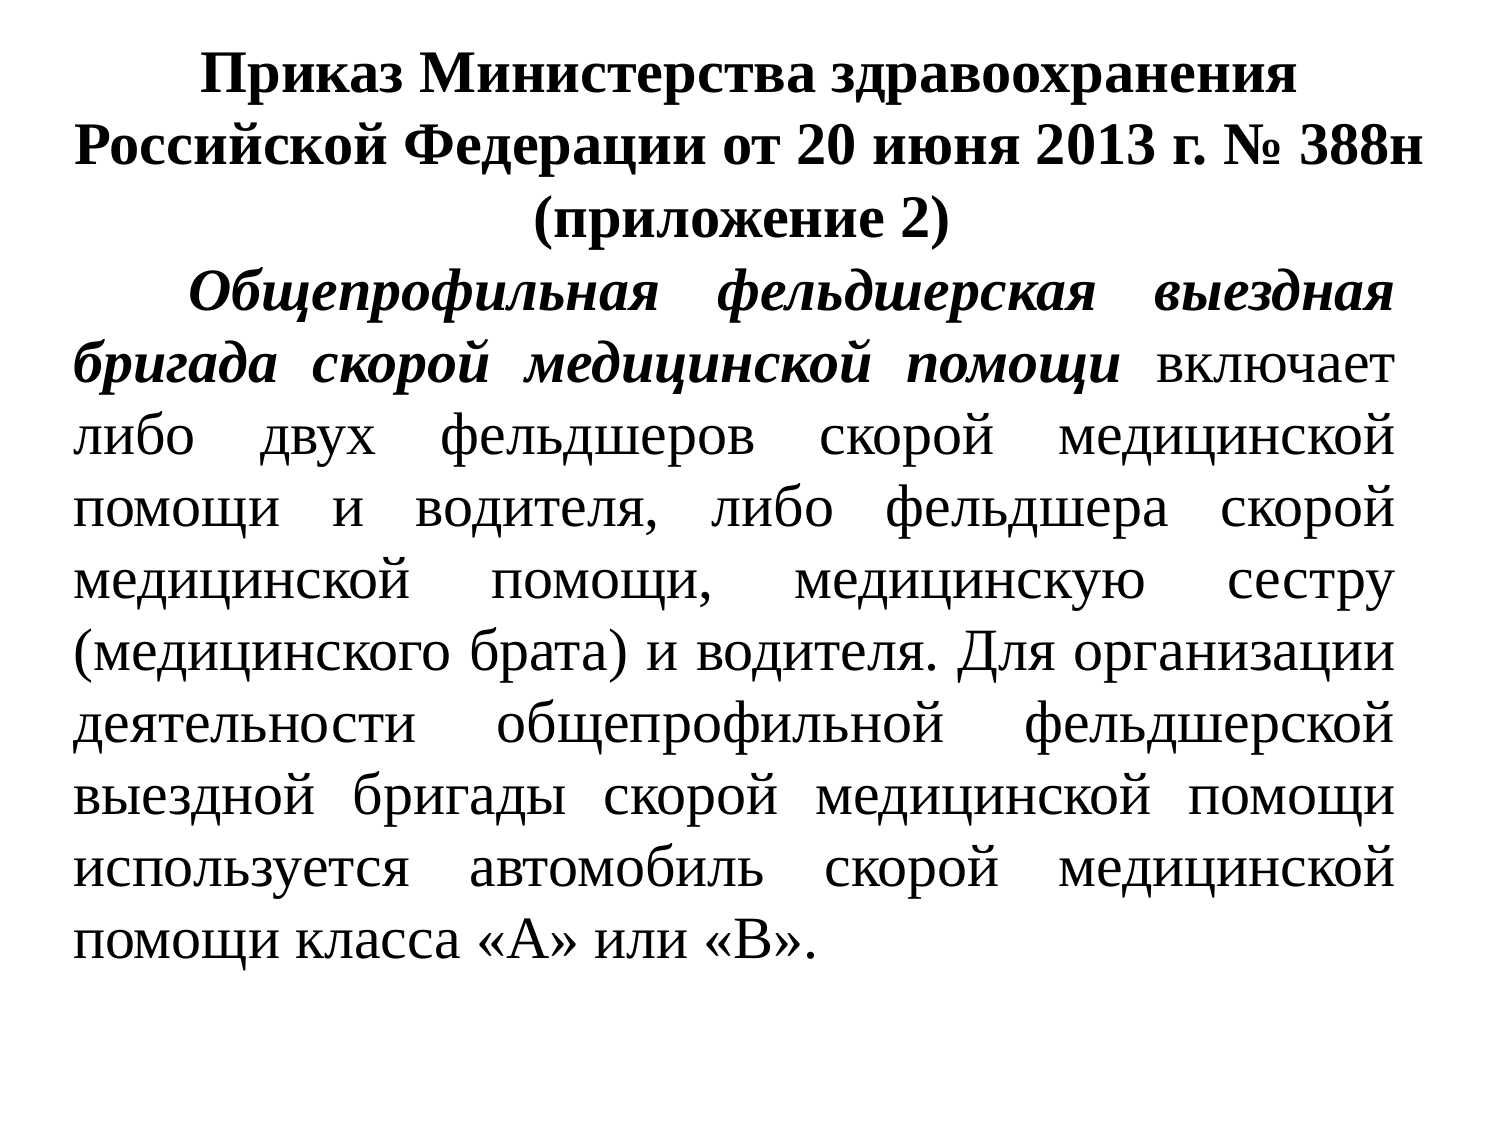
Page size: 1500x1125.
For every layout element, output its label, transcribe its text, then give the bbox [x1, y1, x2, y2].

title Приказ Министерства здравоохранения Российской Федерации от 20 июня 2013 г. № 388н (приложение 2) [53, 46, 1447, 235]
list Общепрофильная фельдшерская выездная бригада скорой медицинской помощи включает либо двух фельдшеров скорой медицинской помощи и водителя, либо фельдшера скорой медицинской помощи, медицинскую сестру (медицинского брата) и водителя. Для организации деятельности общепрофильной фельдшерской выездной бригады скорой медицинской помощи используется автомобиль скорой медицинской помощи класса «A» или «B». [0, 243, 1412, 986]
